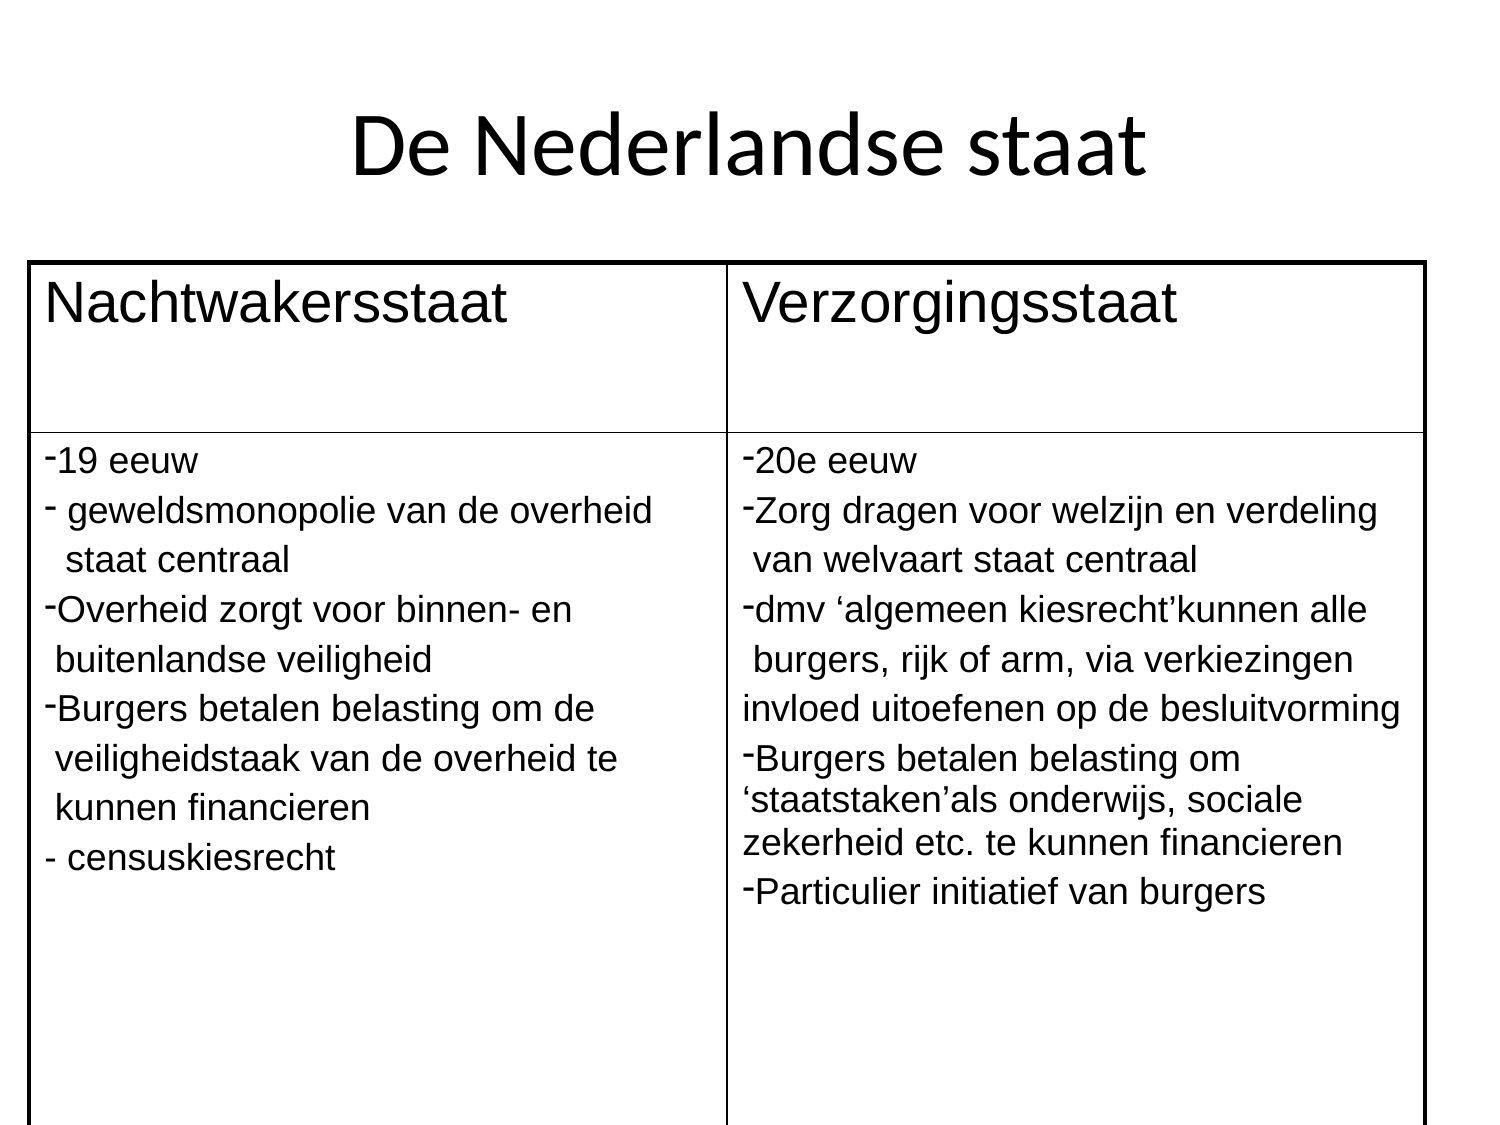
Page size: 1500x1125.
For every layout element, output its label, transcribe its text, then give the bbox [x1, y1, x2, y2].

table_cell 20e eeuw Zorg dragen voor welzijn en verdeling van welvaart staat centraal dmv ‘algemeen kiesrecht’kunnen alle burgers, rijk of arm, via verkiezingen invloed uitoefenen op de besluitvorming Burgers betalen belasting om ‘staatstaken’als onderwijs, sociale zekerheid etc. te kunnen financieren Particulier initiatief van burgers [728, 433, 1423, 1125]
title De Nederlandse staat [75, 45, 1425, 233]
table_header Verzorgingsstaat [728, 265, 1423, 432]
table_header Nachtwakersstaat [31, 265, 726, 432]
table_cell 19 eeuw geweldsmonopolie van de overheid staat centraal Overheid zorgt voor binnen- en buitenlandse veiligheid Burgers betalen belasting om de veiligheidstaak van de overheid te kunnen financieren - censuskiesrecht [31, 433, 726, 1125]
